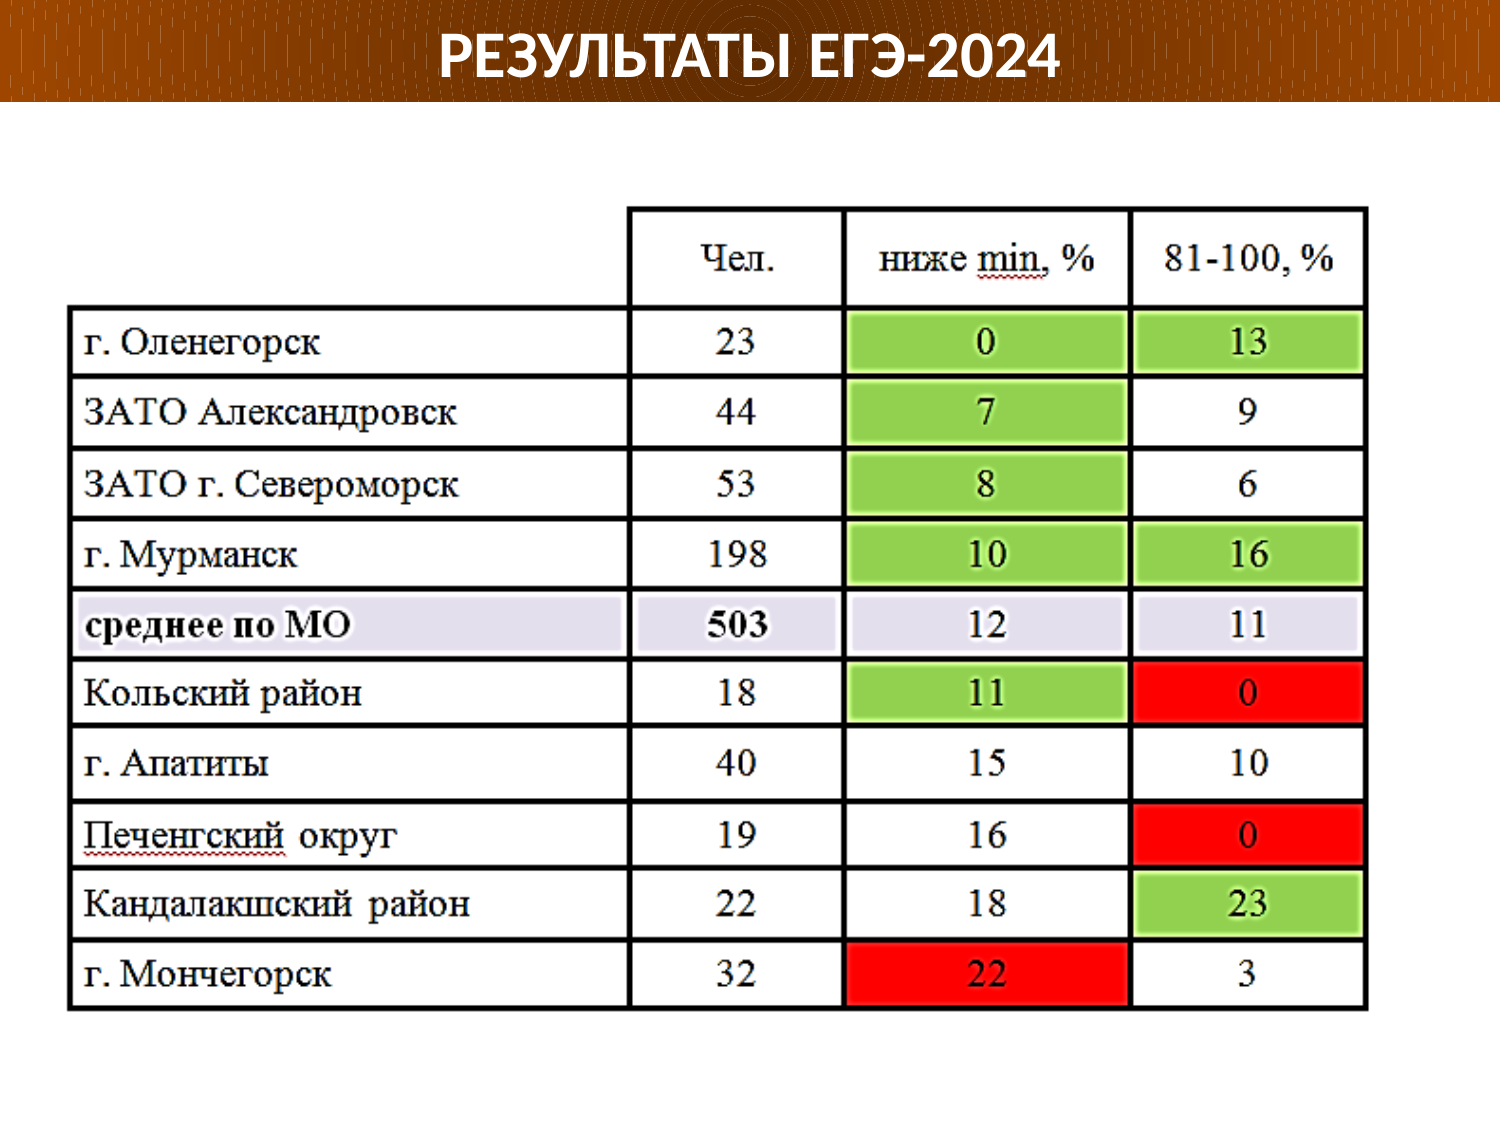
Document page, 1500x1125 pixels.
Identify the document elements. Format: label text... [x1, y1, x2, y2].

title РЕЗУЛЬТАТЫ ЕГЭ-2024 [0, 0, 1500, 102]
picture [40, 184, 1388, 1040]
